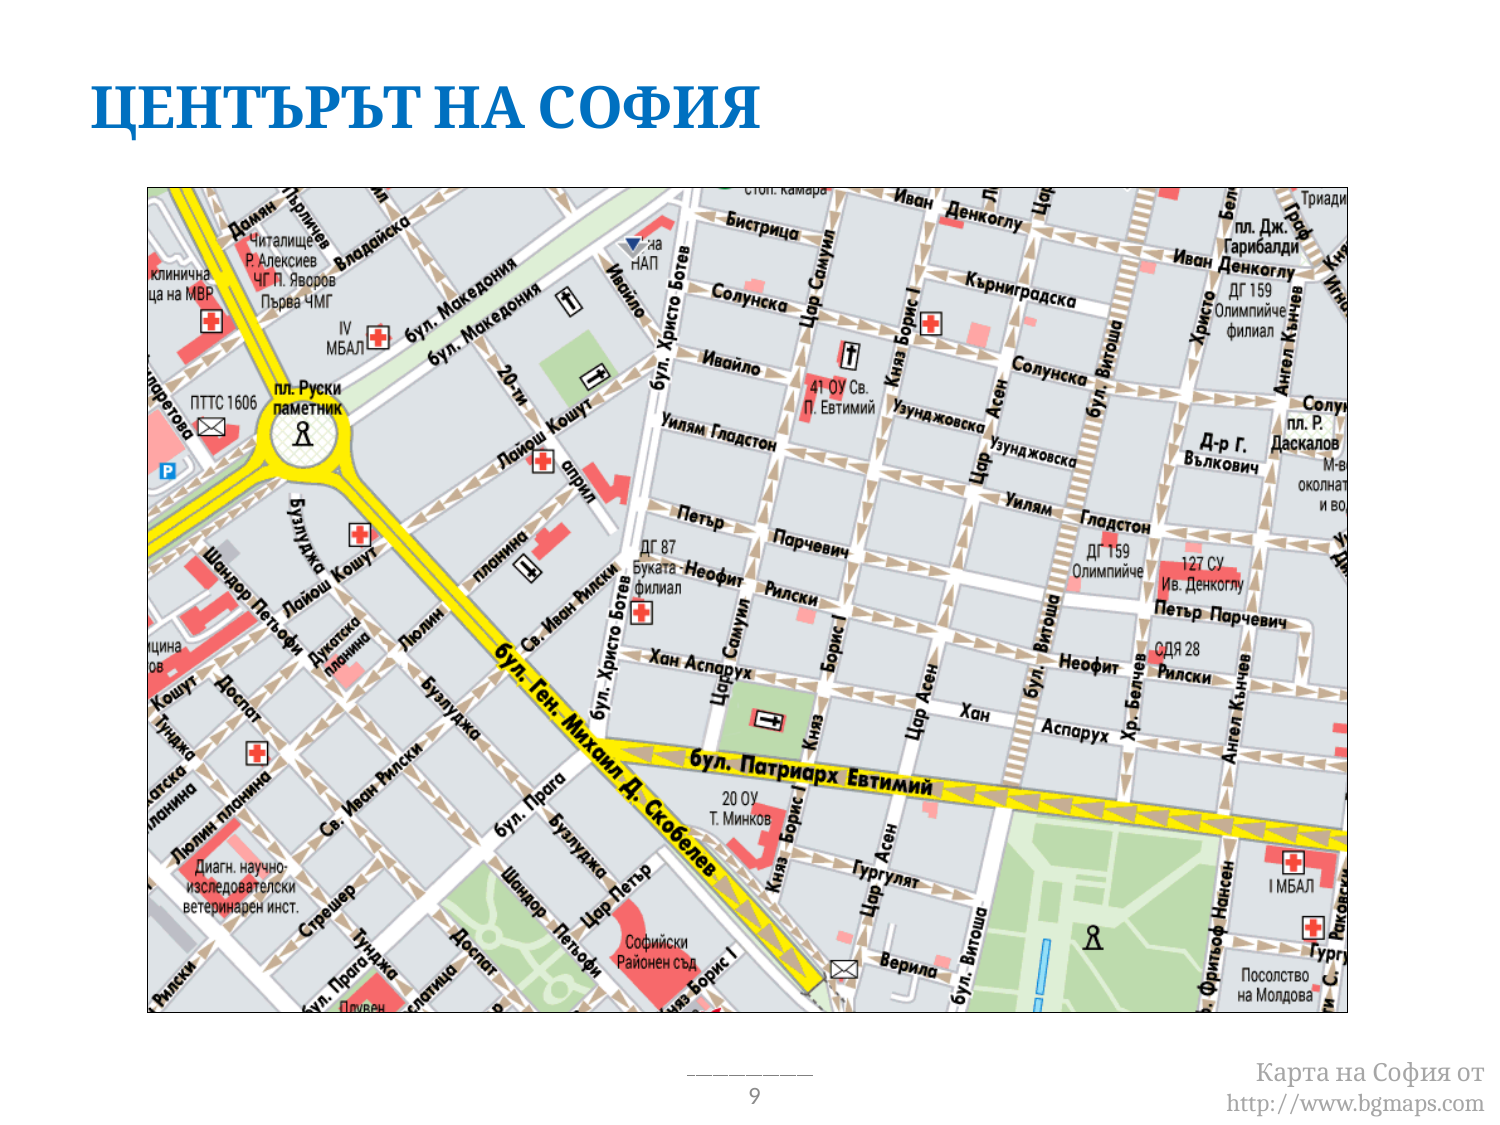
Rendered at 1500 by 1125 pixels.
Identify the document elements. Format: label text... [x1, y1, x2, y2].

text_box Карта на София от http://www.bgmaps.com [1112, 1049, 1500, 1124]
list Центърът на София [75, 62, 1450, 1063]
picture [147, 187, 1348, 1013]
slide_number 9 [579, 1065, 930, 1125]
